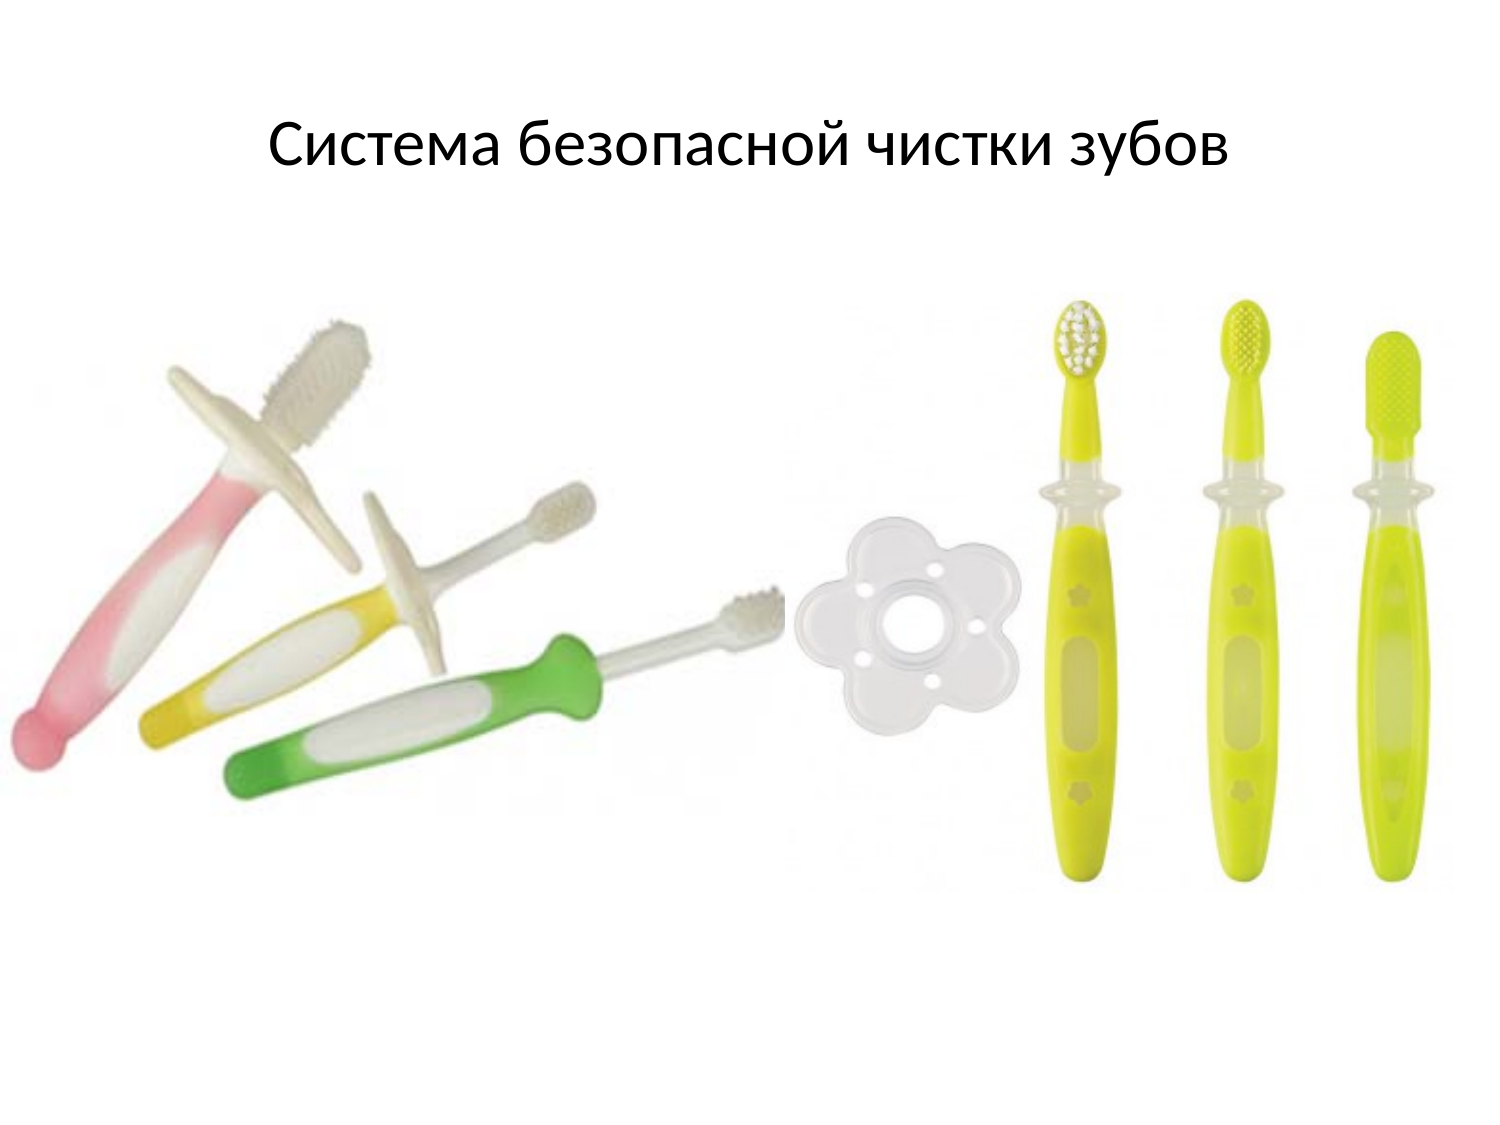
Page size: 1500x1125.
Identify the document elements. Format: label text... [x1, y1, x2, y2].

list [0, 304, 779, 817]
title Система безопасной чистки зубов [74, 44, 1426, 233]
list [784, 292, 1454, 893]
